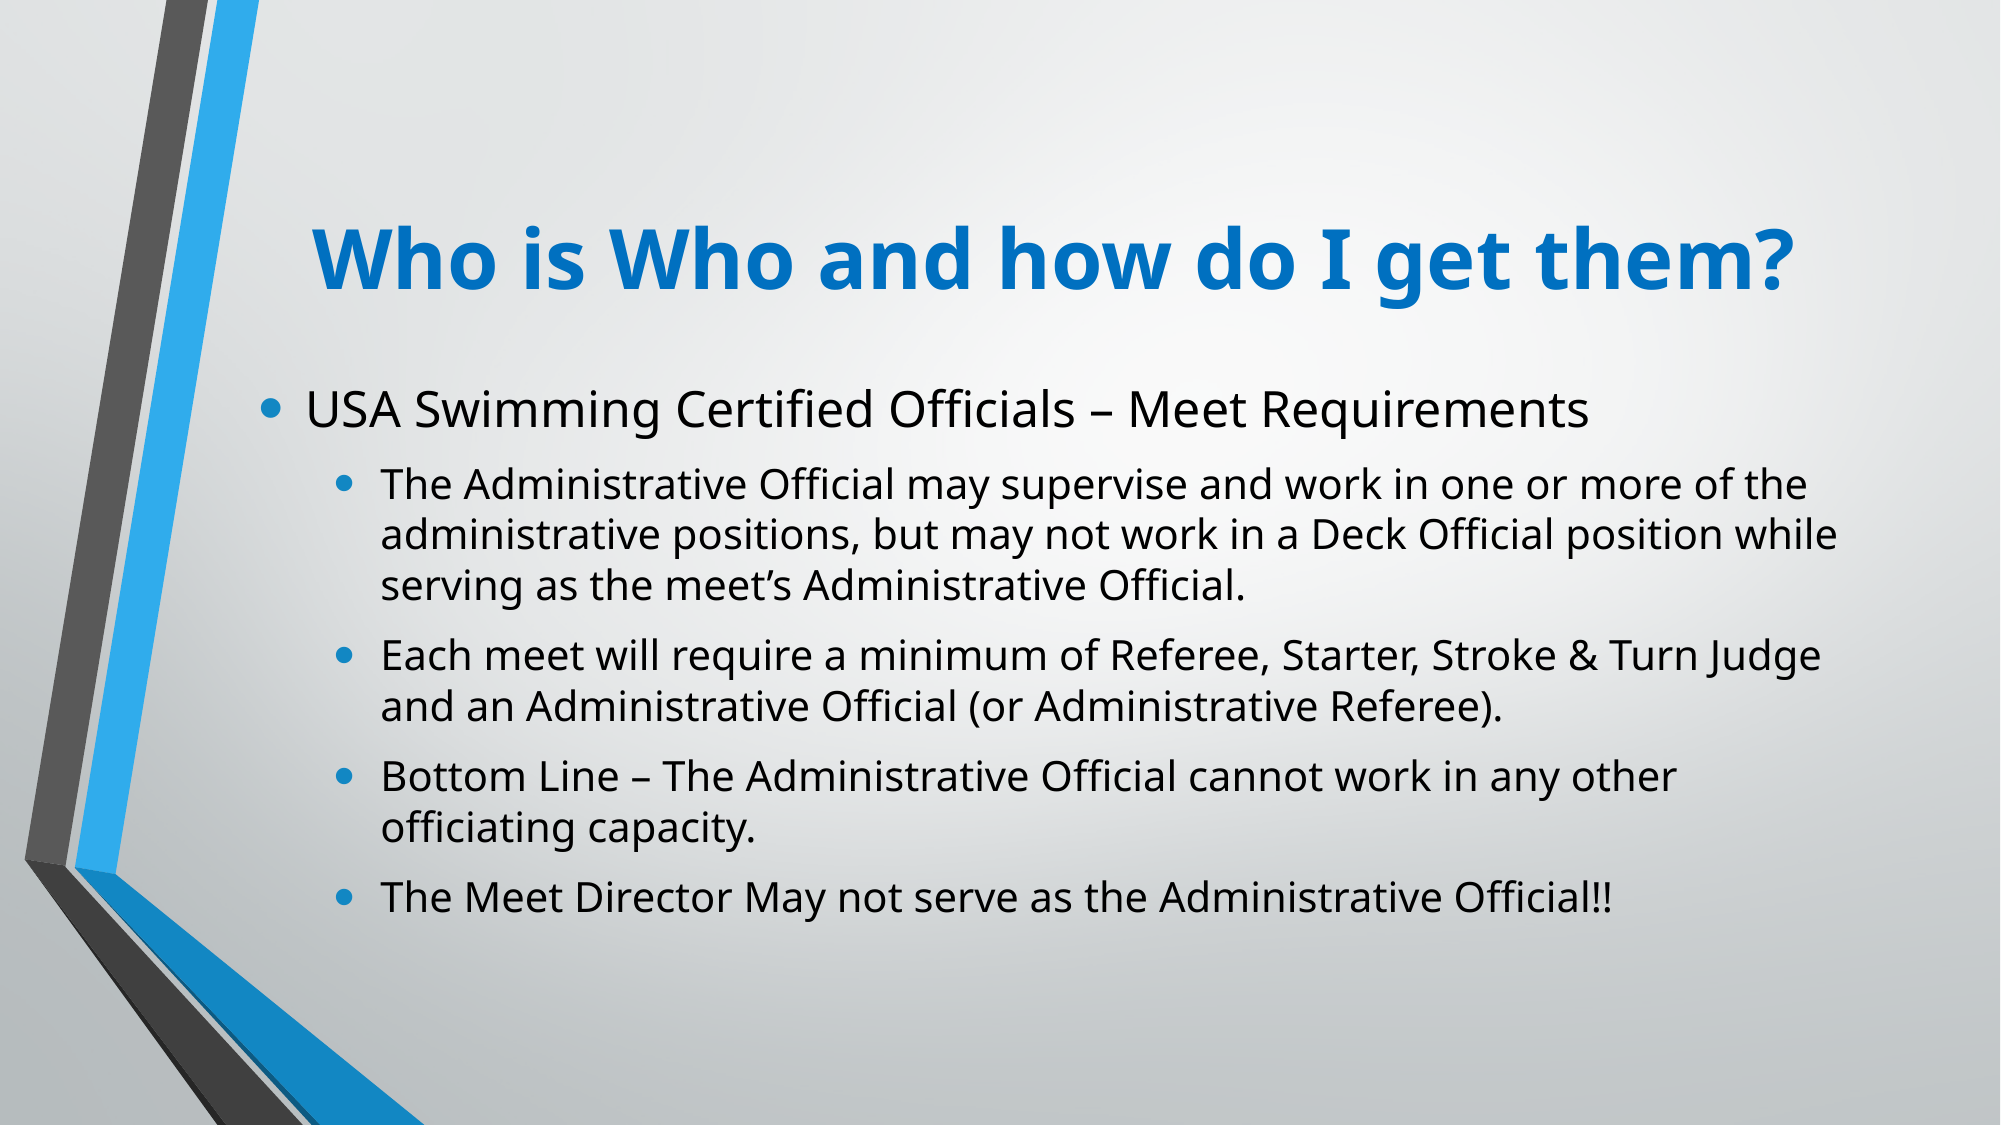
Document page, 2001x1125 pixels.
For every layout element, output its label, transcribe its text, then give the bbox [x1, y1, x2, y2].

list USA Swimming Certified Officials – Meet Requirements The Administrative Official may supervise and work in one or more of the administrative positions, but may not work in a Deck Official position while serving as the meet’s Administrative Official. Each meet will require a minimum of Referee, Starter, Stroke & Turn Judge and an Administrative Official (or Administrative Referee). Bottom Line – The Administrative Official cannot work in any other officiating capacity. The Meet Director May not serve as the Administrative Official!! [243, 369, 1887, 1013]
title Who is Who and how do I get them? [243, 112, 1887, 369]
